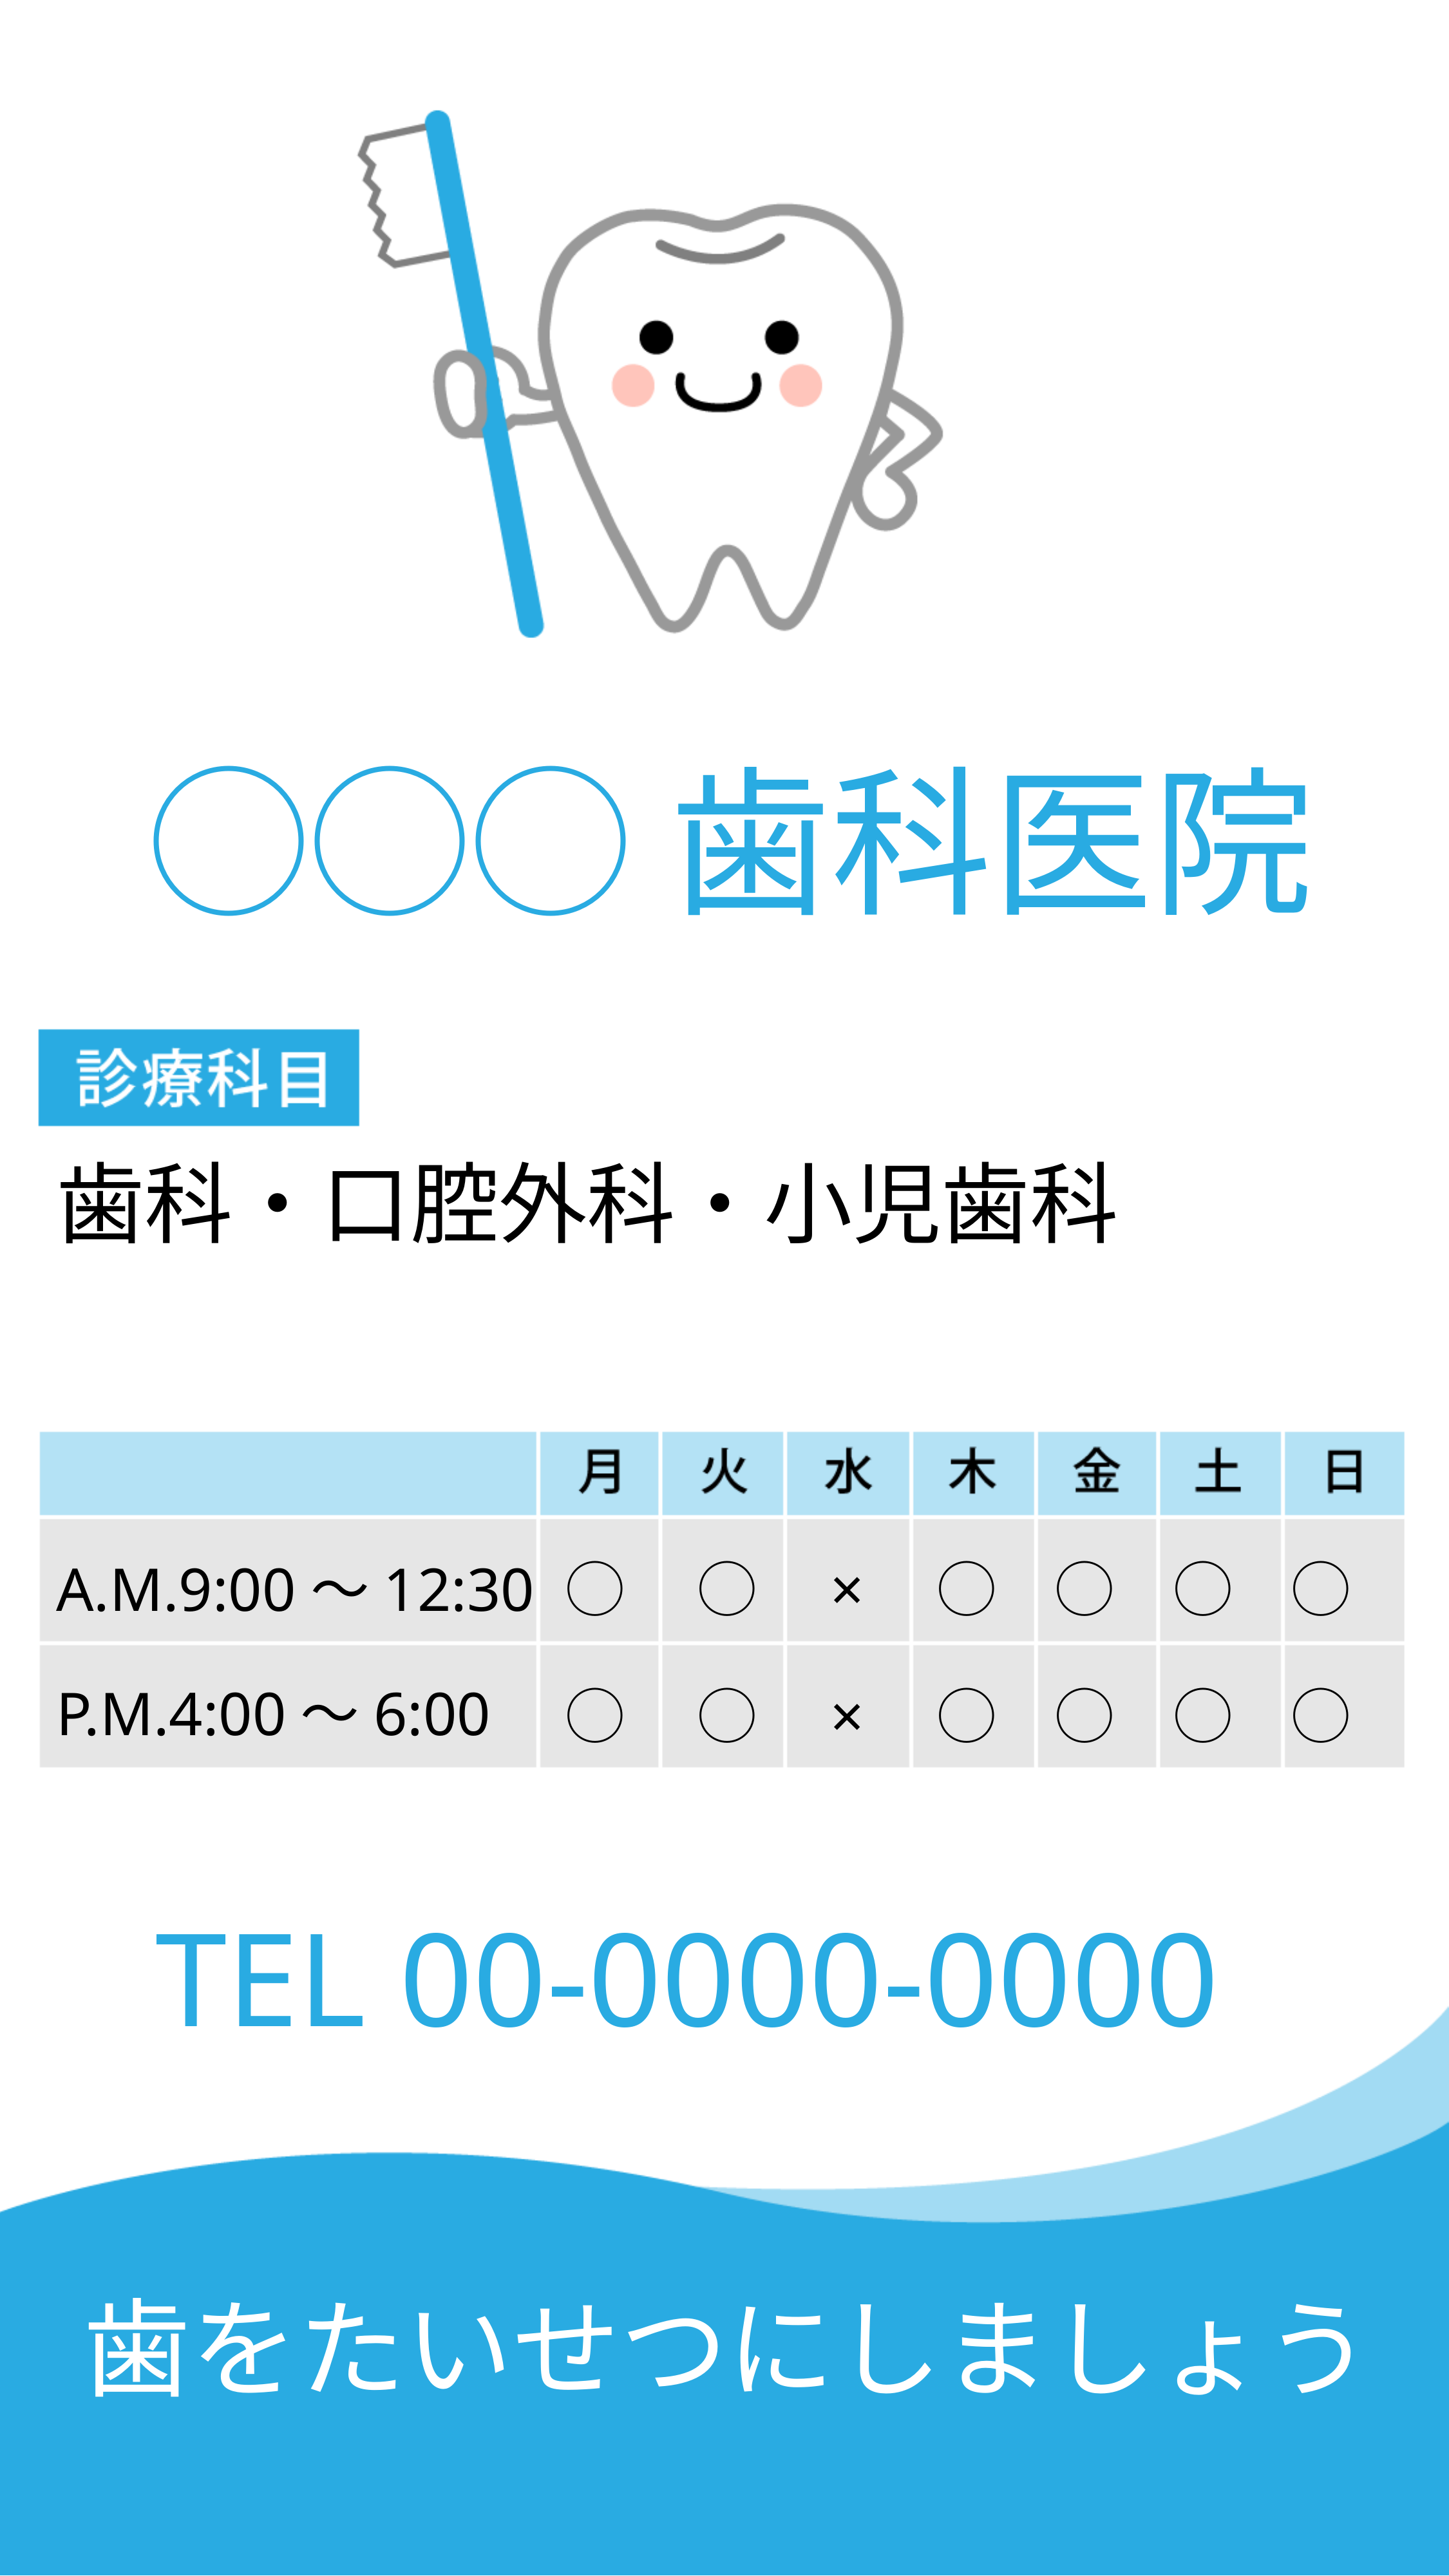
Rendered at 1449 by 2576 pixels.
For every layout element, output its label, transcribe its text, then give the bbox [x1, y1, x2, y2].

text_box P.M.4:00〜6:00 [46, 1636, 604, 1753]
text_box TEL 00-0000-0000 [146, 1893, 1307, 2057]
text_box A.M.9:00〜12:30 [46, 1512, 556, 1628]
text_box 歯をたいせつにしましょう [74, 2276, 1385, 2414]
text_box ◯ ◯ × ◯ ◯ ◯ ◯ [556, 1639, 1385, 1755]
text_box ◯◯◯歯科医院 [86, 736, 1376, 939]
text_box ◯ ◯ × ◯ ◯ ◯ ◯ [556, 1512, 1385, 1628]
picture [0, 0, 1449, 2575]
text_box 歯科・口腔外科・小児歯科 [46, 1143, 1336, 1259]
